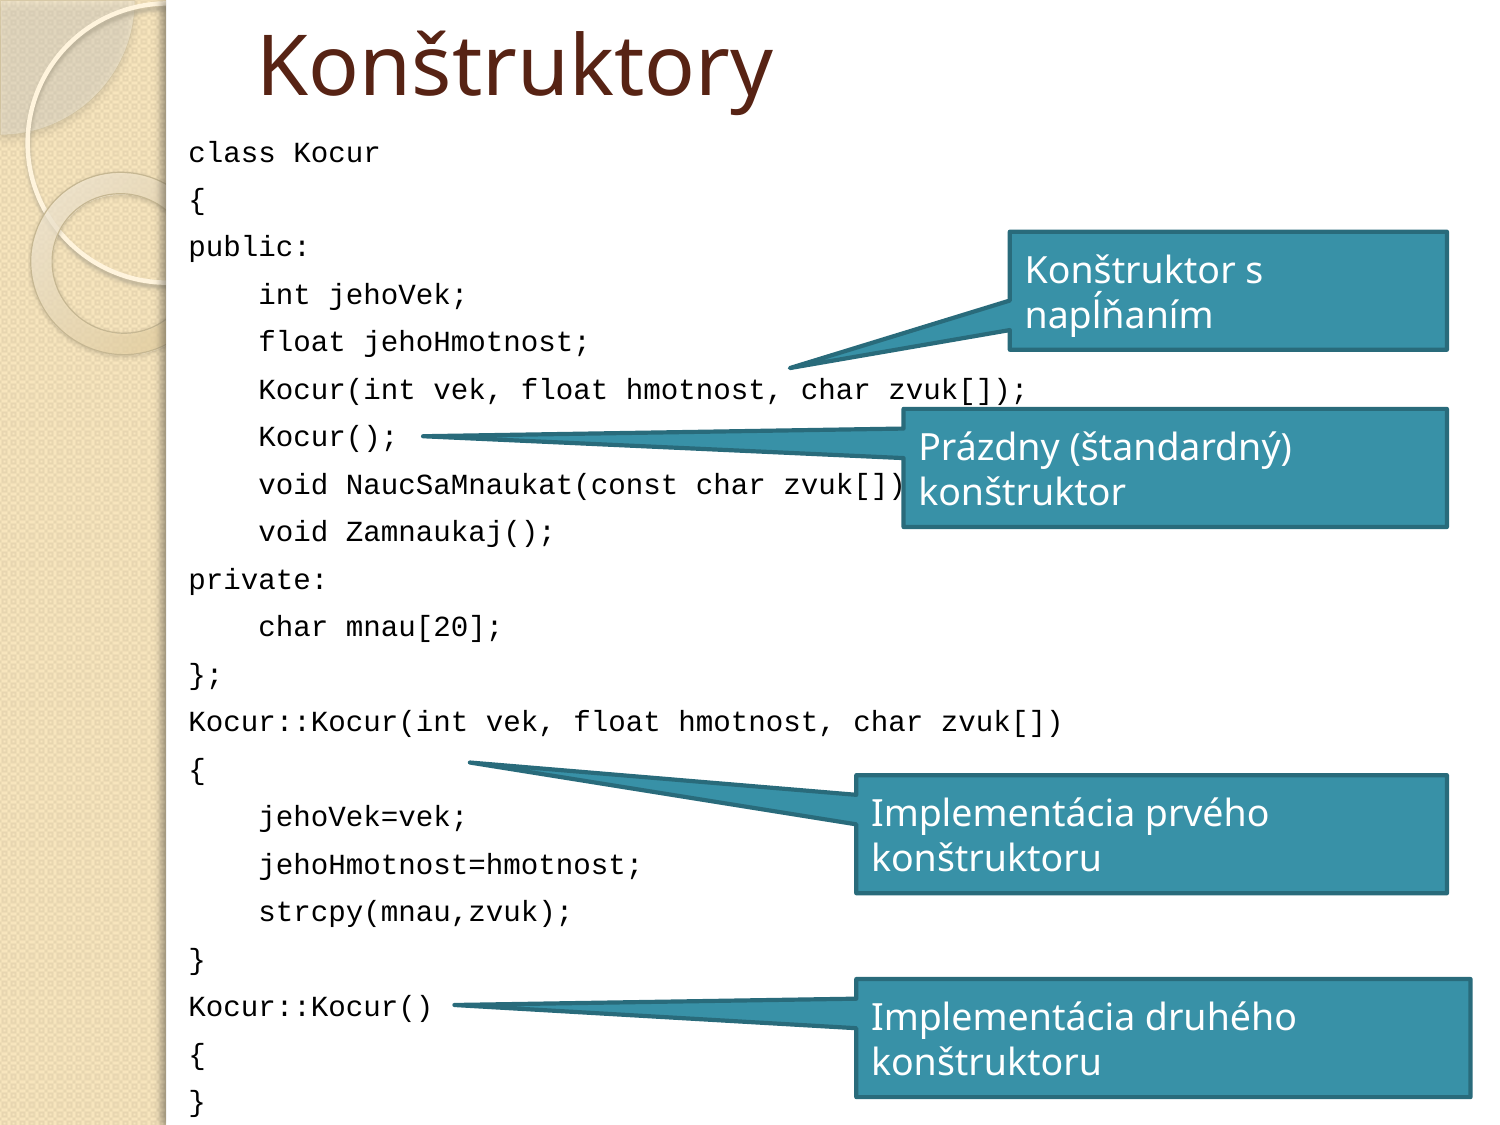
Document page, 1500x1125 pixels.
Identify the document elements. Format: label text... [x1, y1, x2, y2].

title Konštruktory [242, 4, 1473, 120]
list class Kocur { public: int jehoVek; float jehoHmotnost; Kocur(int vek, float hmotnost, char zvuk[]); Kocur(); void NaucSaMnaukat(const char zvuk[]); void Zamnaukaj(); private: char mnau[20]; }; Kocur::Kocur(int vek, float hmotnost, char zvuk[]) { jehoVek=vek; jehoHmotnost=hmotnost; strcpy(mnau,zvuk); } Kocur::Kocur() { } [159, 125, 1500, 1105]
text_box Implementácia druhého konštruktoru [452, 976, 1473, 1100]
text_box Prázdny (štandardný) konštruktor [420, 406, 1450, 530]
text_box Implementácia prvého konštruktoru [467, 760, 1450, 896]
text_box Konštruktor s napĺňaním [787, 229, 1450, 371]
